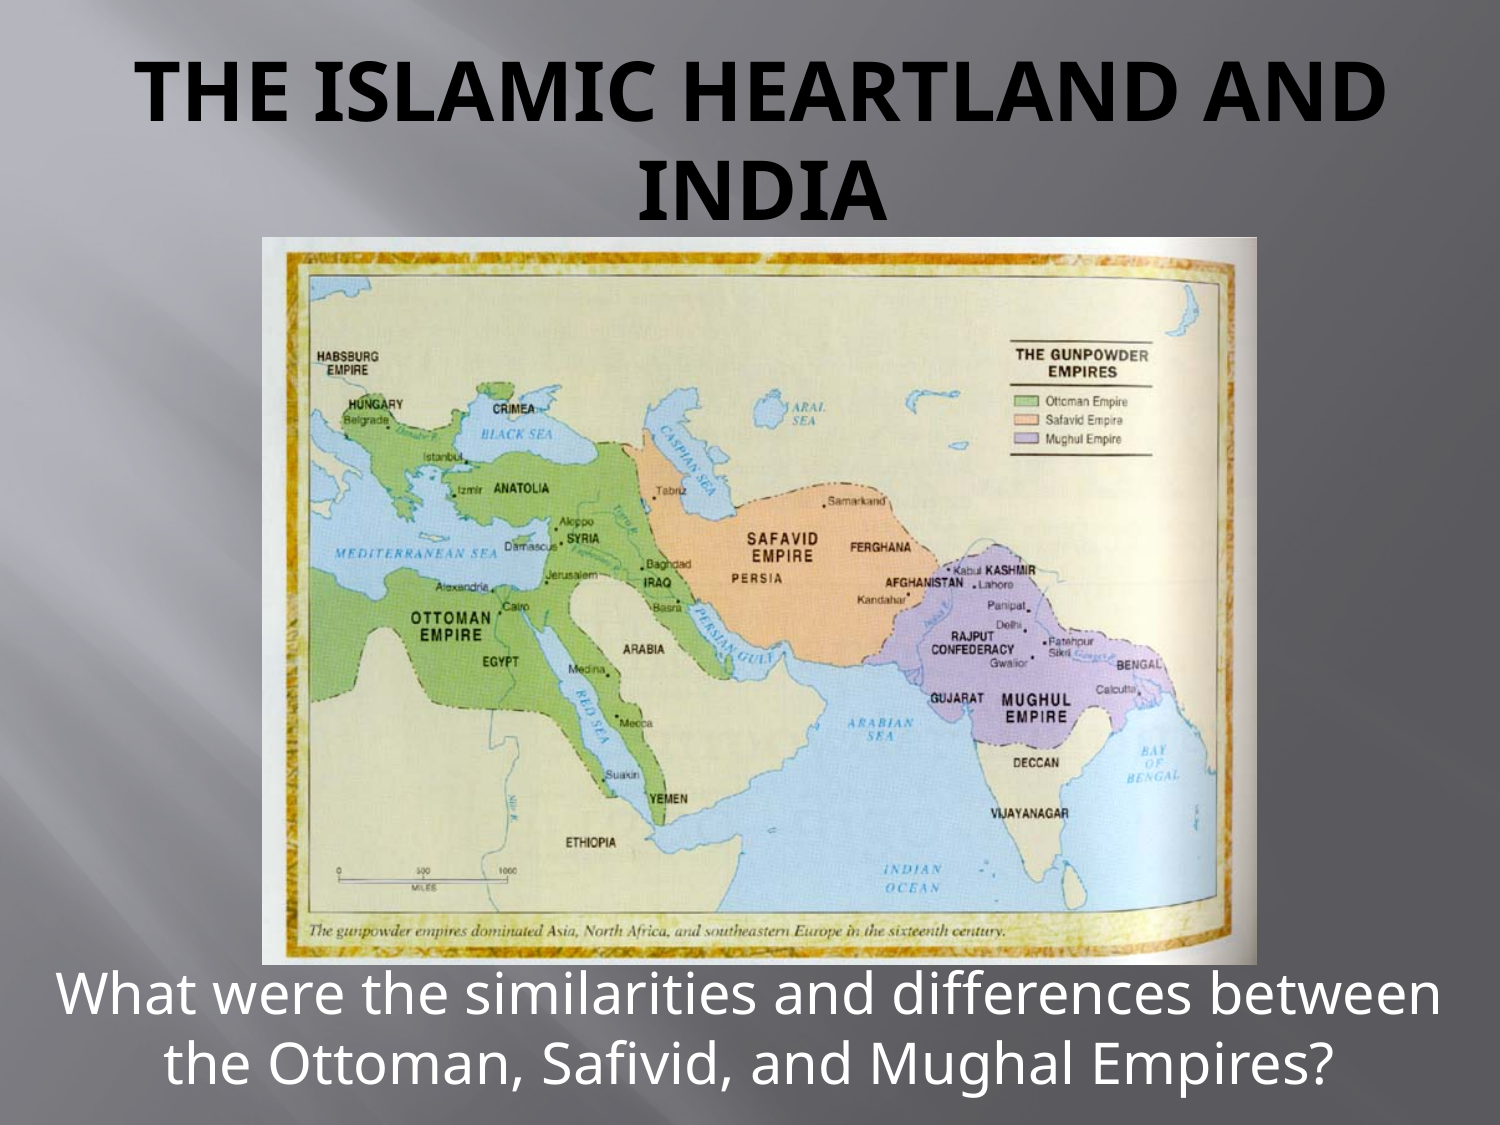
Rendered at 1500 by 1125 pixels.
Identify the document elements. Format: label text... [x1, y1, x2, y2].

title The Islamic Heartland and India [125, 37, 1400, 238]
subtitle What were the similarities and differences between the Ottoman, Safivid, and Mughal Empires? [37, 950, 1463, 1125]
picture [262, 237, 1257, 965]
